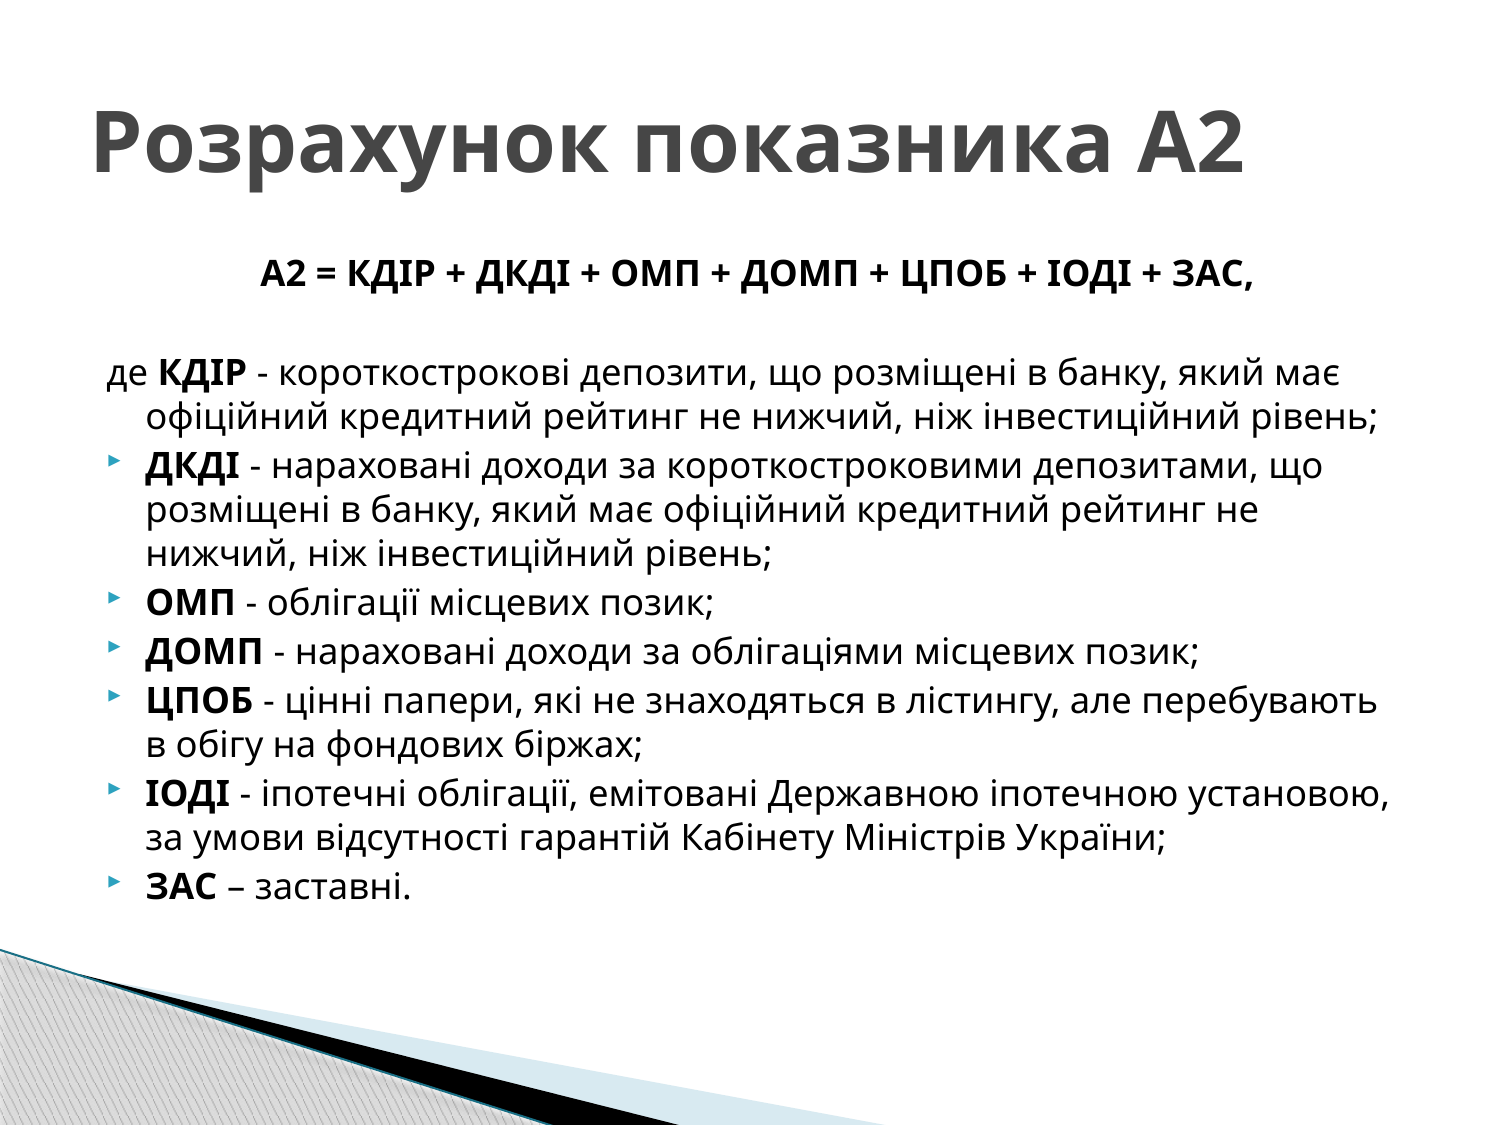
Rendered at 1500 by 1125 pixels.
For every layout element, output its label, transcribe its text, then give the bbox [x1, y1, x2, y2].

list А2 = КДІР + ДКДІ + ОМП + ДОМП + ЦПОБ + ІОДІ + ЗАС, де КДІР - короткострокові депозити, що розміщені в банку, який має офіційний кредитний рейтинг не нижчий, ніж інвестиційний рівень; ДКДІ - нараховані доходи за короткостроковими депозитами, що розміщені в банку, який має офіційний кредитний рейтинг не нижчий, ніж інвестиційний рівень; ОМП - облігації місцевих позик; ДОМП - нараховані доходи за облігаціями місцевих позик; ЦПОБ - цінні папери, які не знаходяться в лістингу, але перебувають в обігу на фондових біржах; ІОДІ - іпотечні облігації, емітовані Державною іпотечною установою, за умови відсутності гарантій Кабінету Міністрів України; ЗАС – заставні. [75, 243, 1425, 986]
title Розрахунок показника А2 [75, 45, 1425, 233]
